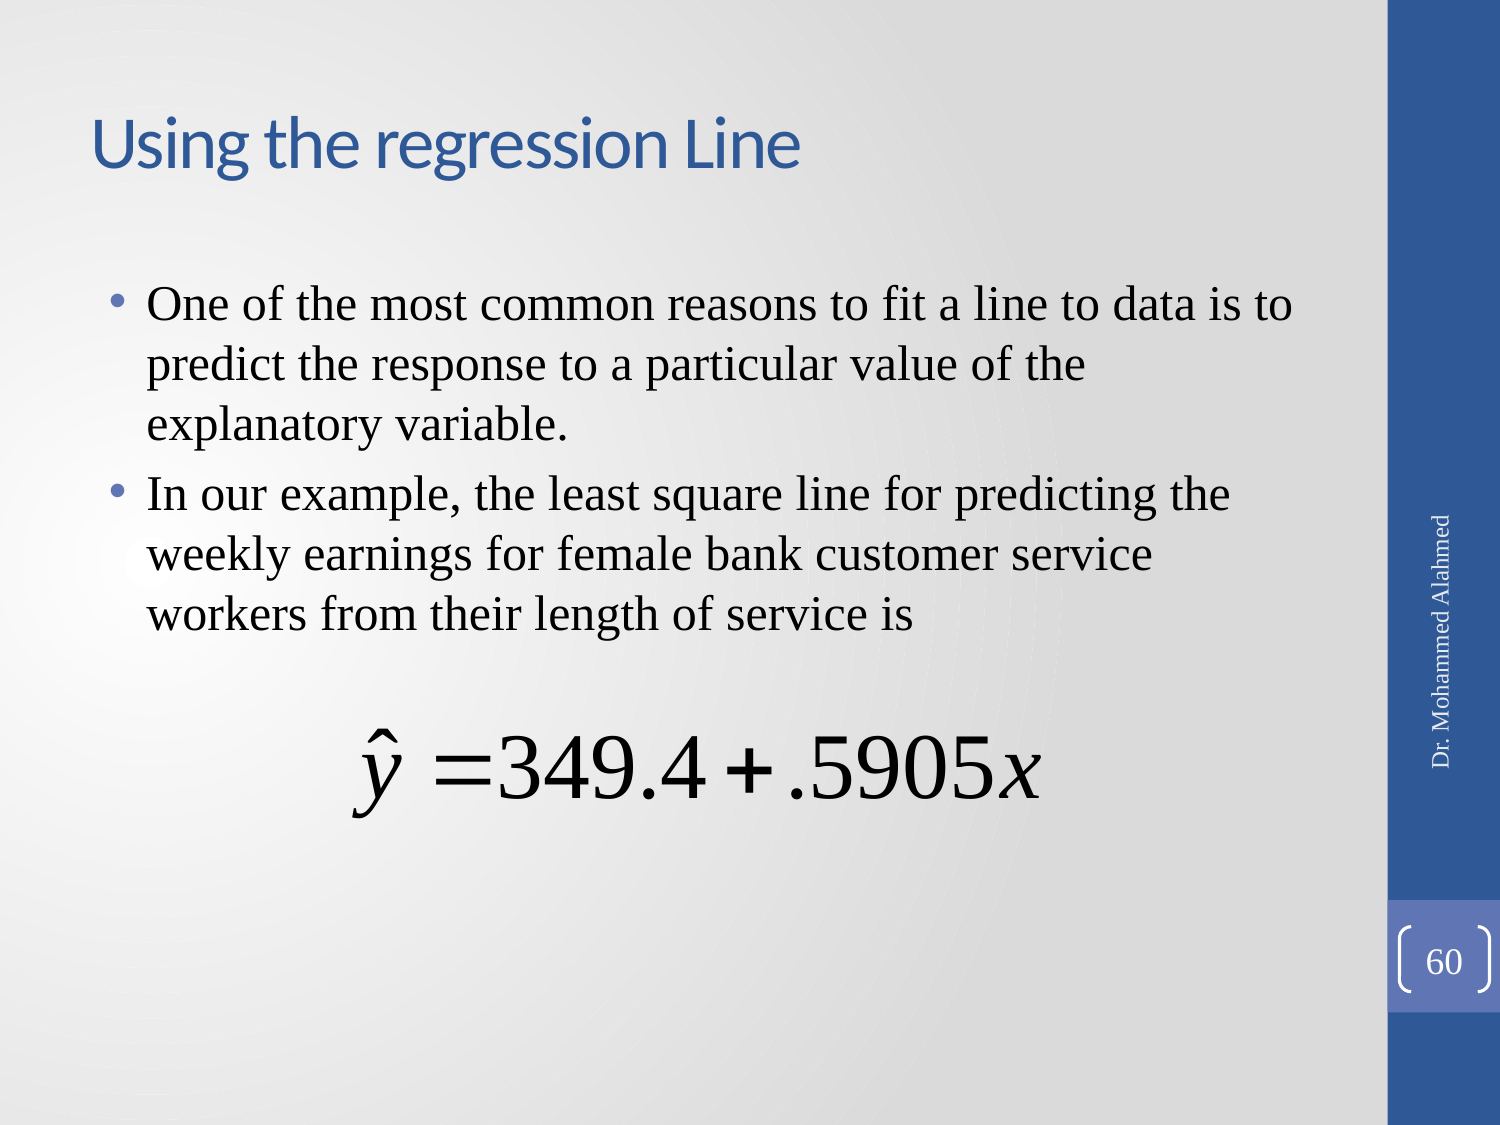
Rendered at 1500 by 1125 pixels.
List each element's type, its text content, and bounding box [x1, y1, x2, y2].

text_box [336, 711, 1057, 838]
list One of the most common reasons to fit a line to data is to predict the response to a particular value of the explanatory variable. In our example, the least square line for predicting the weekly earnings for female bank customer service workers from their length of service is [75, 262, 1325, 1050]
footer Dr. Mohammed Alahmed [1408, 500, 1469, 889]
slide_number 60 [1397, 925, 1492, 994]
title Using the regression Line [75, 45, 1325, 233]
